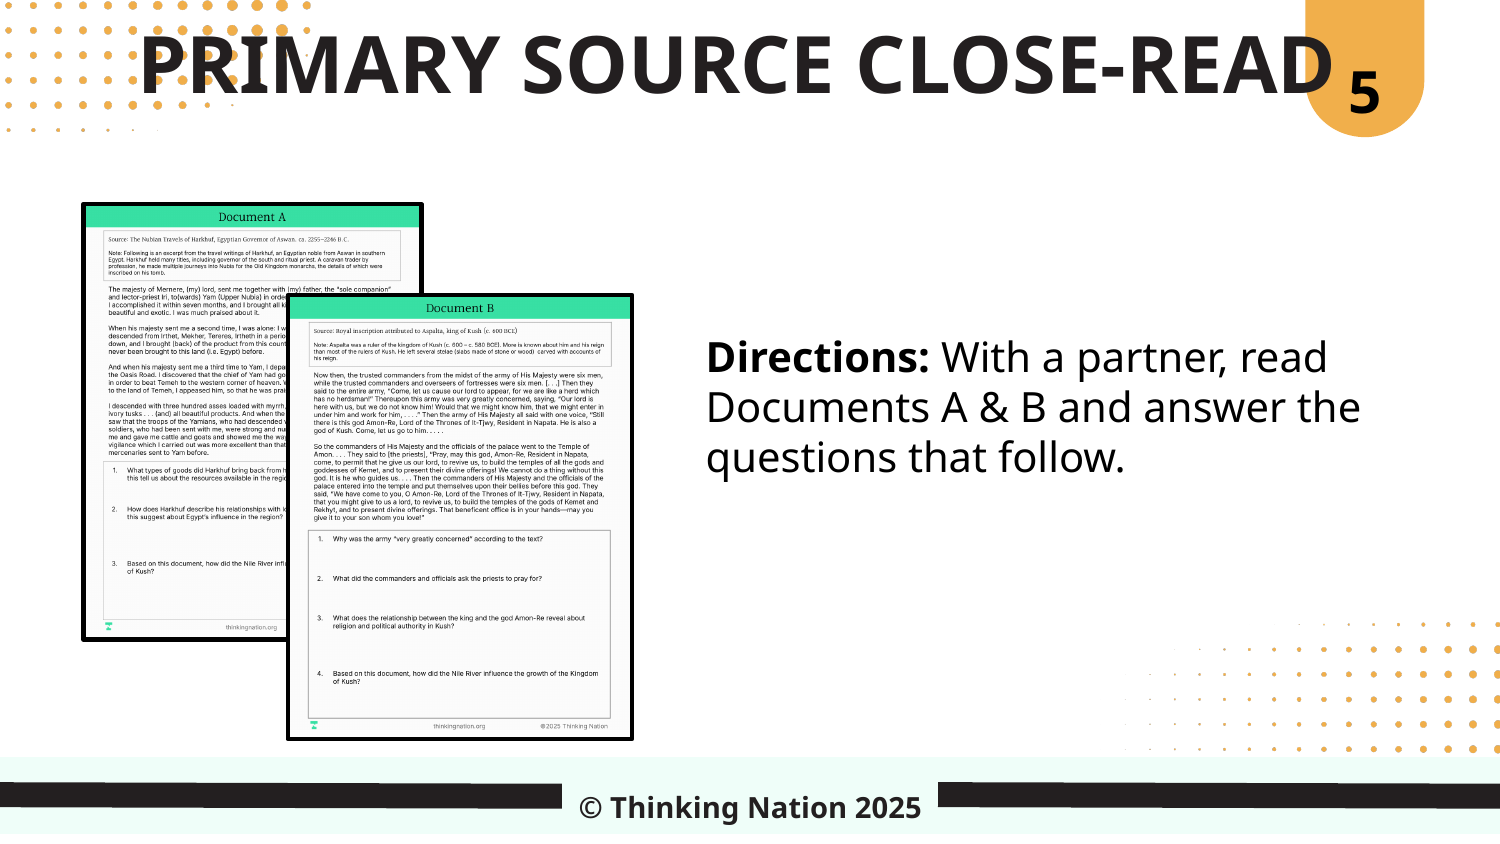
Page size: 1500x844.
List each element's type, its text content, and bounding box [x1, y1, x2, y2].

picture [85, 206, 630, 737]
text_box [1100, 622, 1500, 755]
text_box [0, 0, 311, 132]
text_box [1300, 0, 1430, 138]
text_box PRIMARY SOURCE CLOSE-READ [132, 14, 1295, 110]
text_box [0, 756, 1500, 835]
text_box Directions: With a partner, read Documents A & B and answer the questions that follow. [698, 323, 1469, 489]
